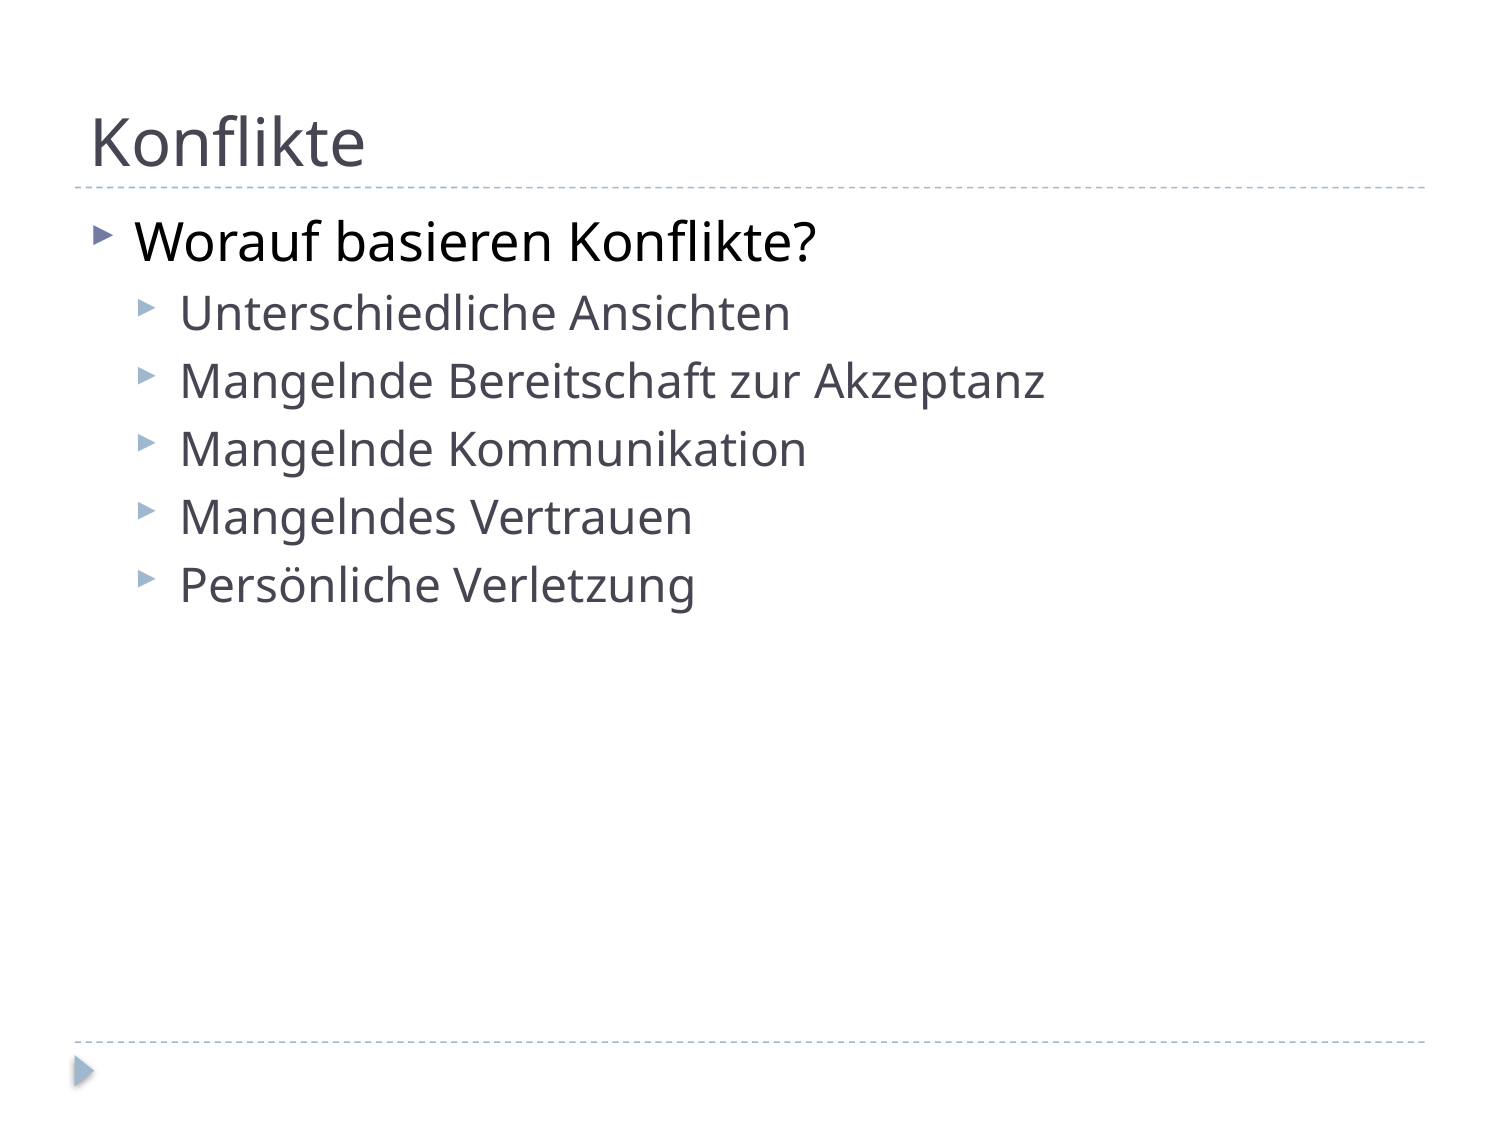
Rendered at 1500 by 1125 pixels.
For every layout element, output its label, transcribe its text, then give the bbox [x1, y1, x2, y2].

list Worauf basieren Konflikte? Unterschiedliche Ansichten Mangelnde Bereitschaft zur Akzeptanz Mangelnde Kommunikation Mangelndes Vertrauen Persönliche Verletzung [75, 200, 1425, 1010]
title Konflikte [75, 24, 1425, 188]
